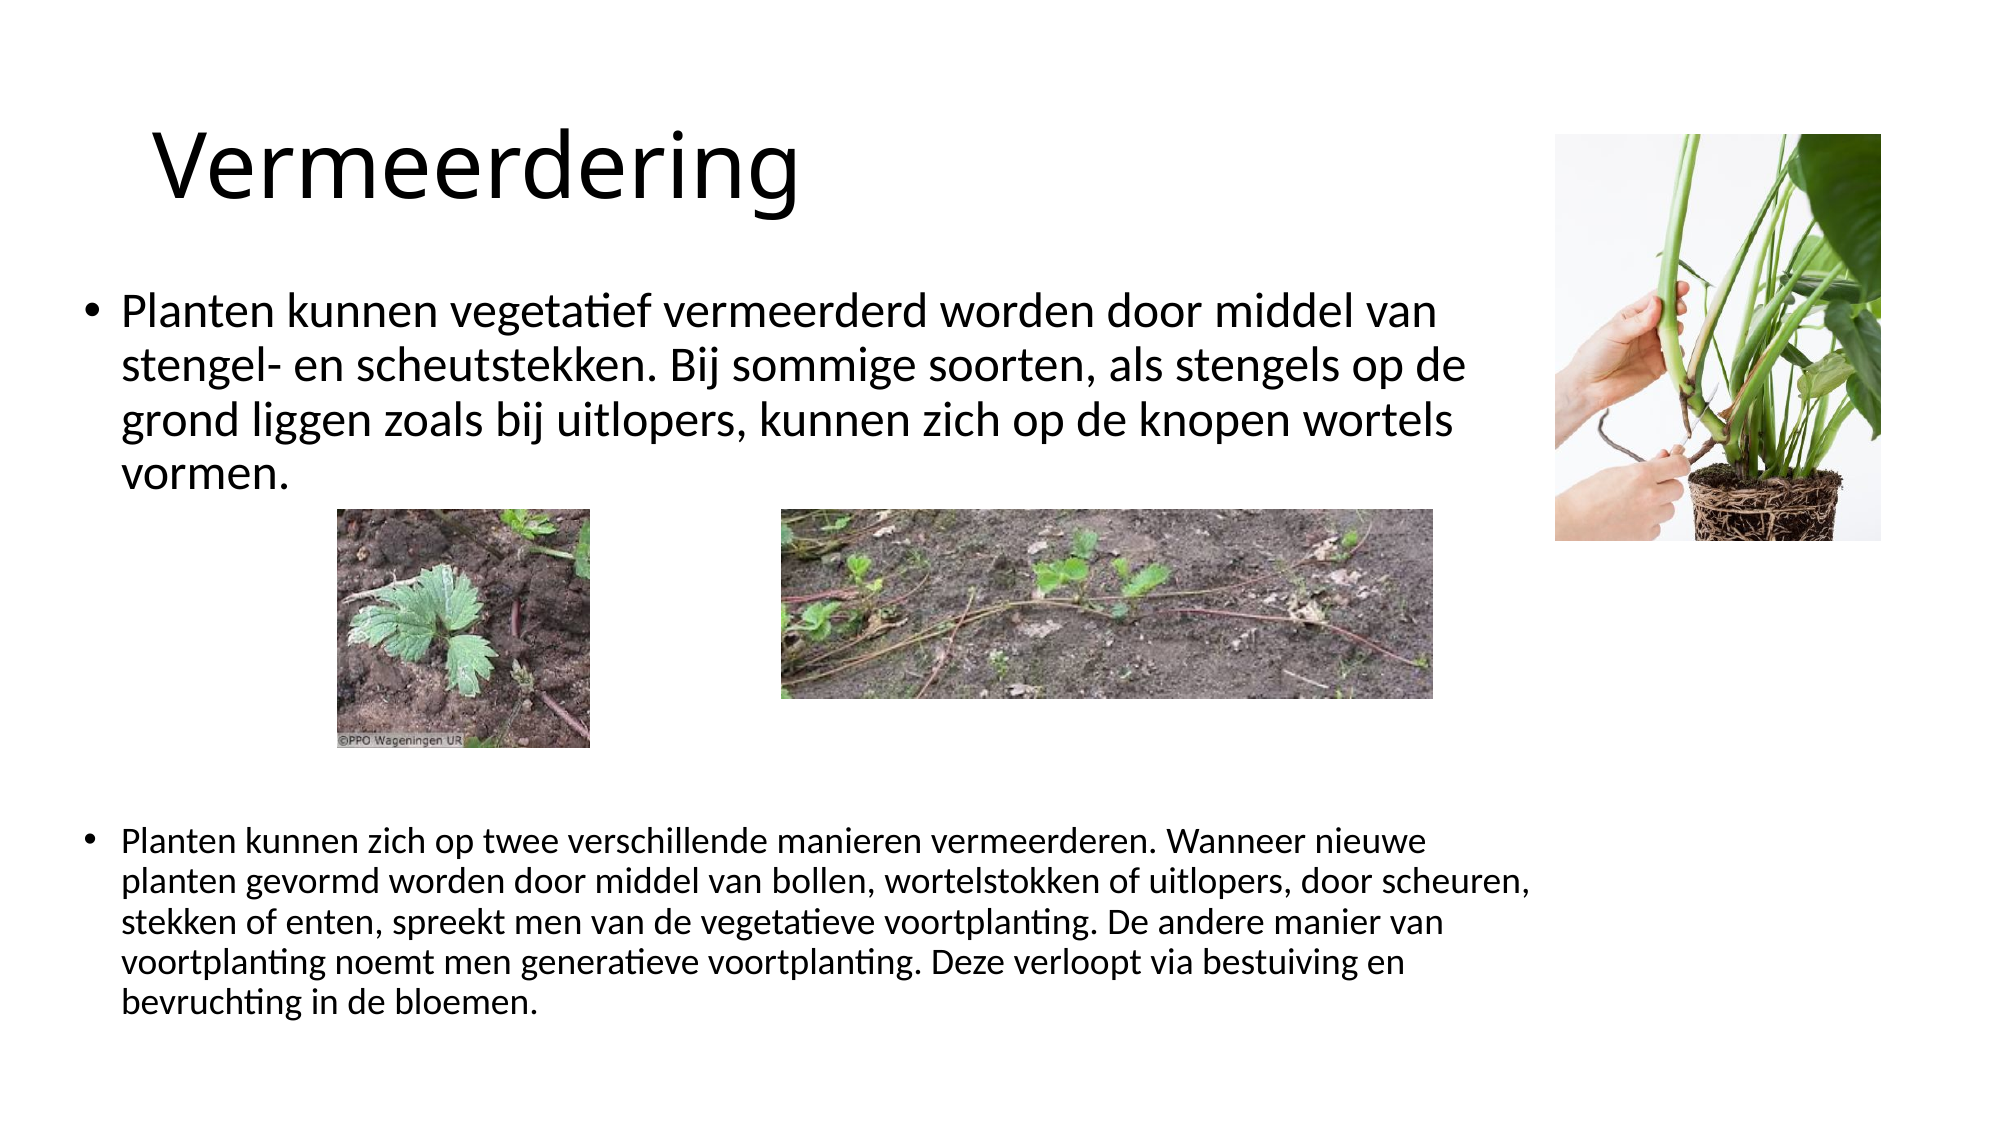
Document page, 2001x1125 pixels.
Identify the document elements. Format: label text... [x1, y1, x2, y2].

picture [337, 509, 590, 748]
picture [1555, 134, 1881, 541]
list Planten kunnen vegetatief vermeerderd worden door middel van stengel- en scheutstekken. Bij sommige soorten, als stengels op de grond liggen zoals bij uitlopers, kunnen zich op de knopen wortels vormen. Planten kunnen zich op twee verschillende manieren vermeerderen. Wanneer nieuwe planten gevormd worden door middel van bollen, wortelstokken of uitlopers, door scheuren, stekken of enten, spreekt men van de vegetatieve voortplanting. De andere manier van voortplanting noemt men generatieve voortplanting. Deze verloopt via bestuiving en bevruchting in de bloemen. [68, 277, 1556, 1125]
picture [781, 509, 1433, 699]
title Vermeerdering [137, 59, 1863, 277]
